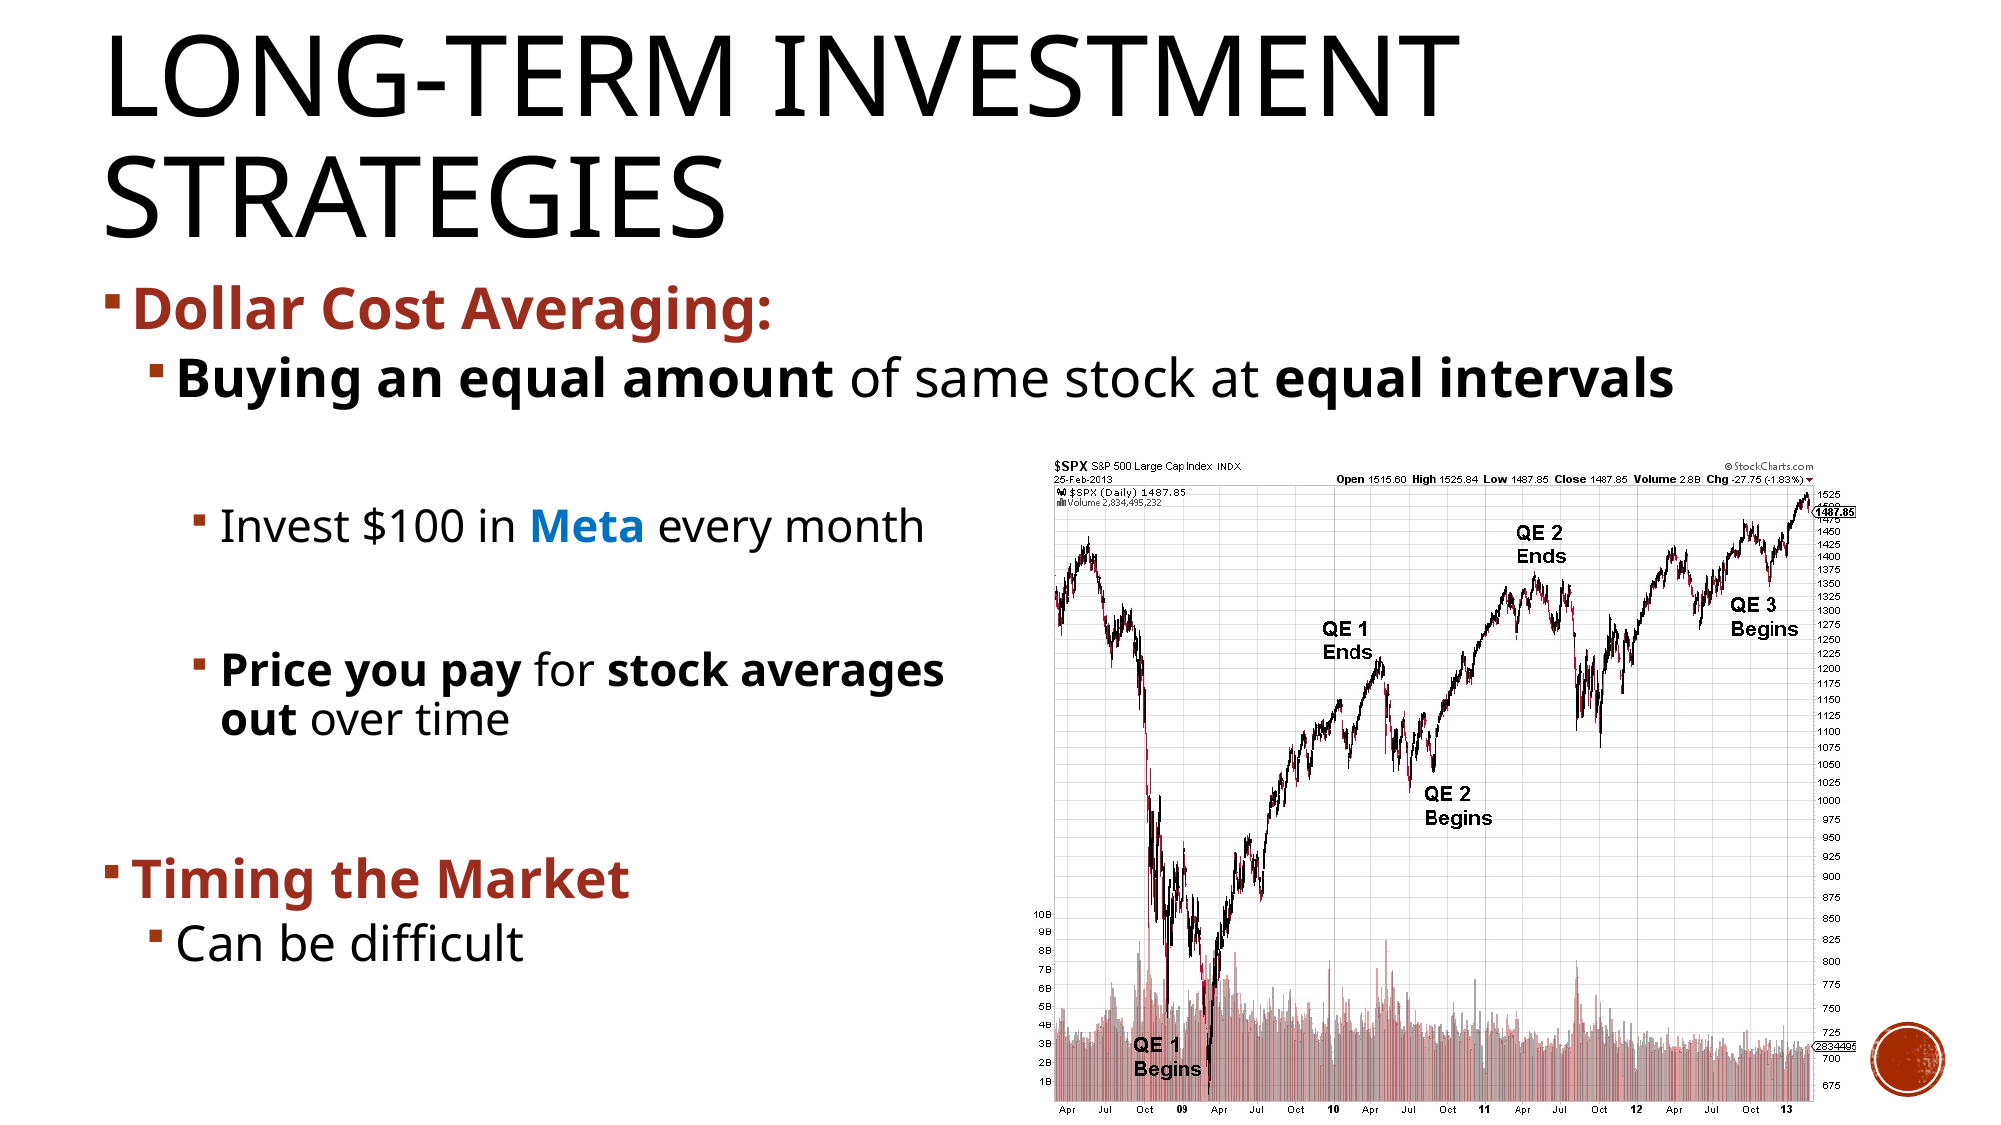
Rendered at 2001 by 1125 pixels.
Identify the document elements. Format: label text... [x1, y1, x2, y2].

title Long-term Investment Strategies [86, 8, 1737, 272]
picture [1016, 456, 1856, 1117]
list Dollar Cost Averaging: Buying an equal amount of same stock at equal intervals Invest $100 in Meta every month Price you pay for stock averages out over time Timing the Market Can be difficult [86, 272, 1862, 986]
